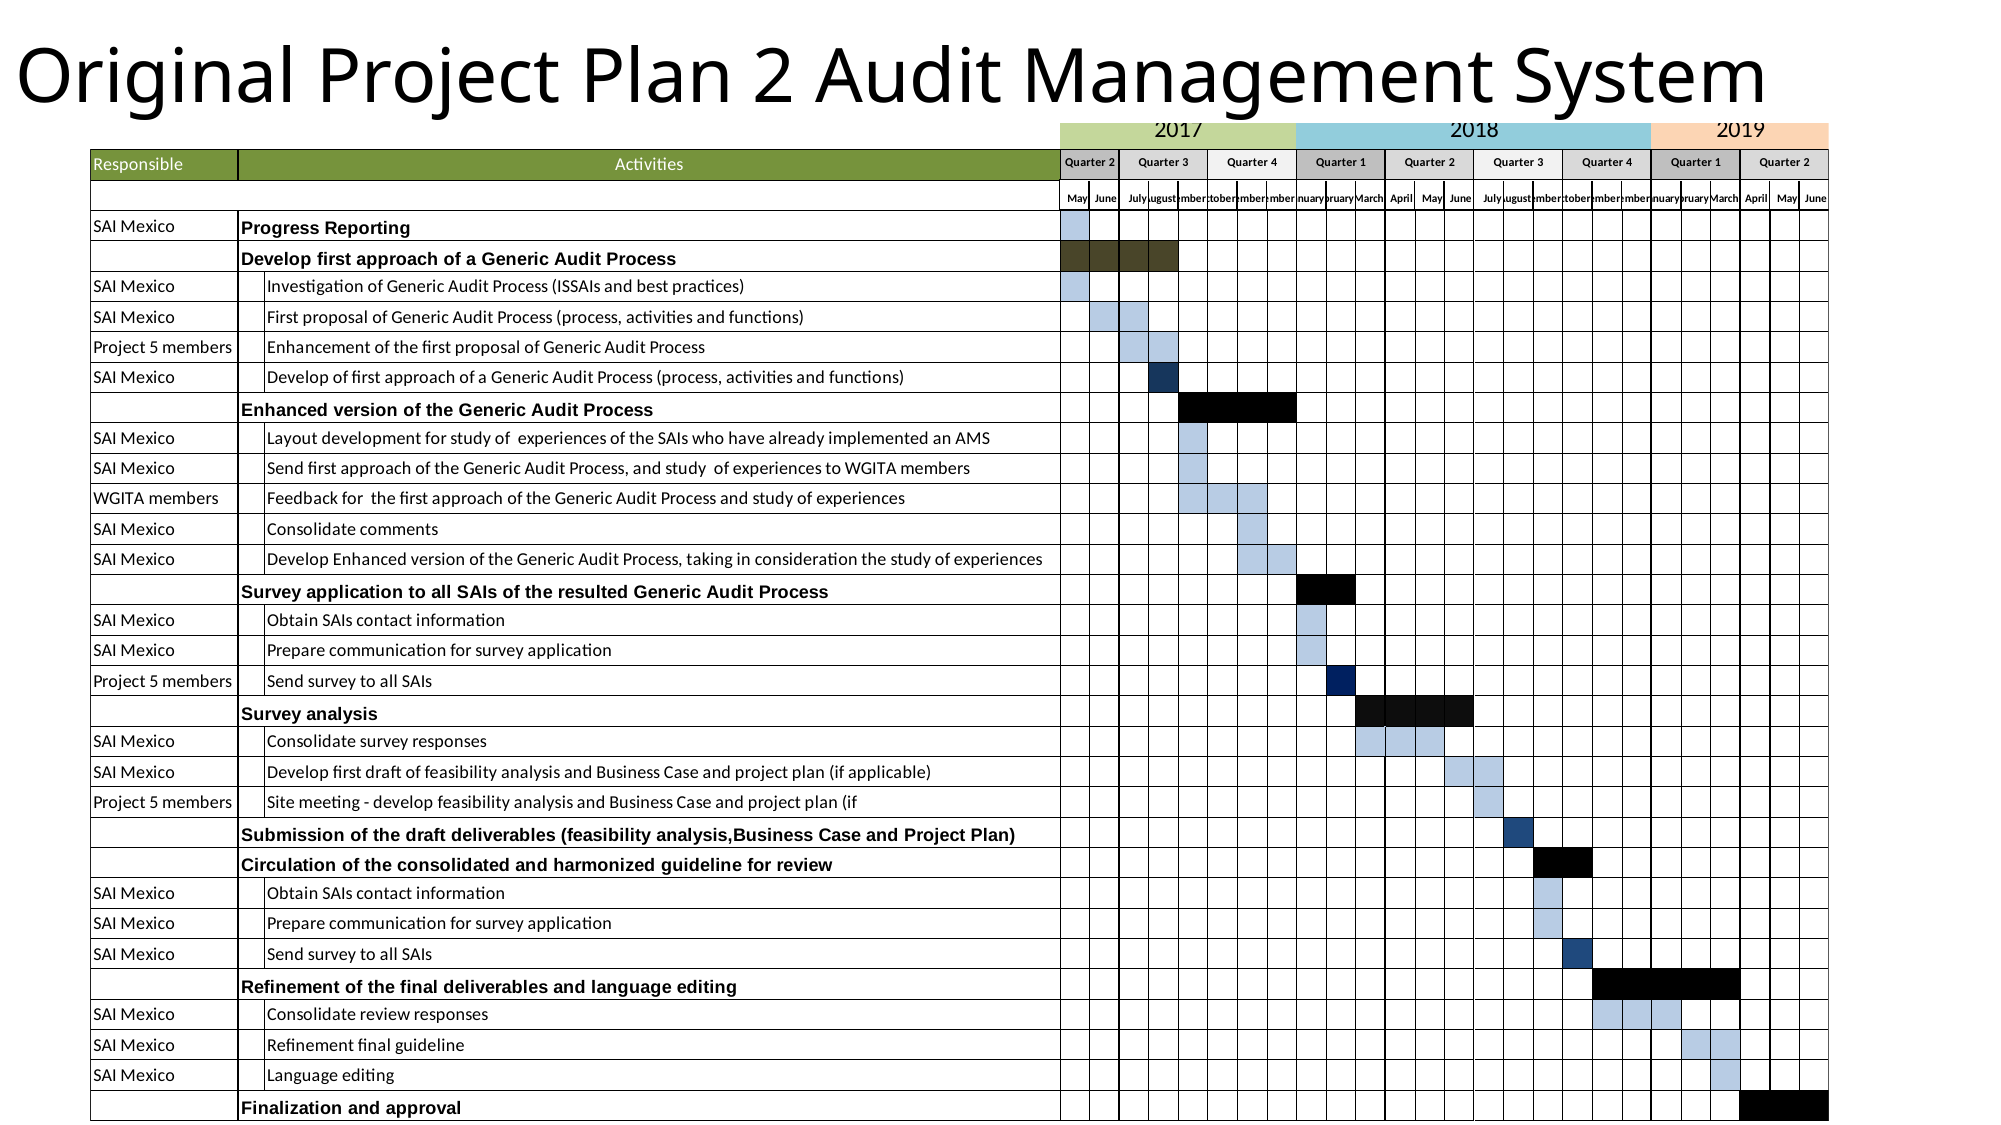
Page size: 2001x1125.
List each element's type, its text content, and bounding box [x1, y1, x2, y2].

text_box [90, 122, 1830, 1121]
title Original Project Plan 2 Audit Management System [0, 45, 2000, 201]
